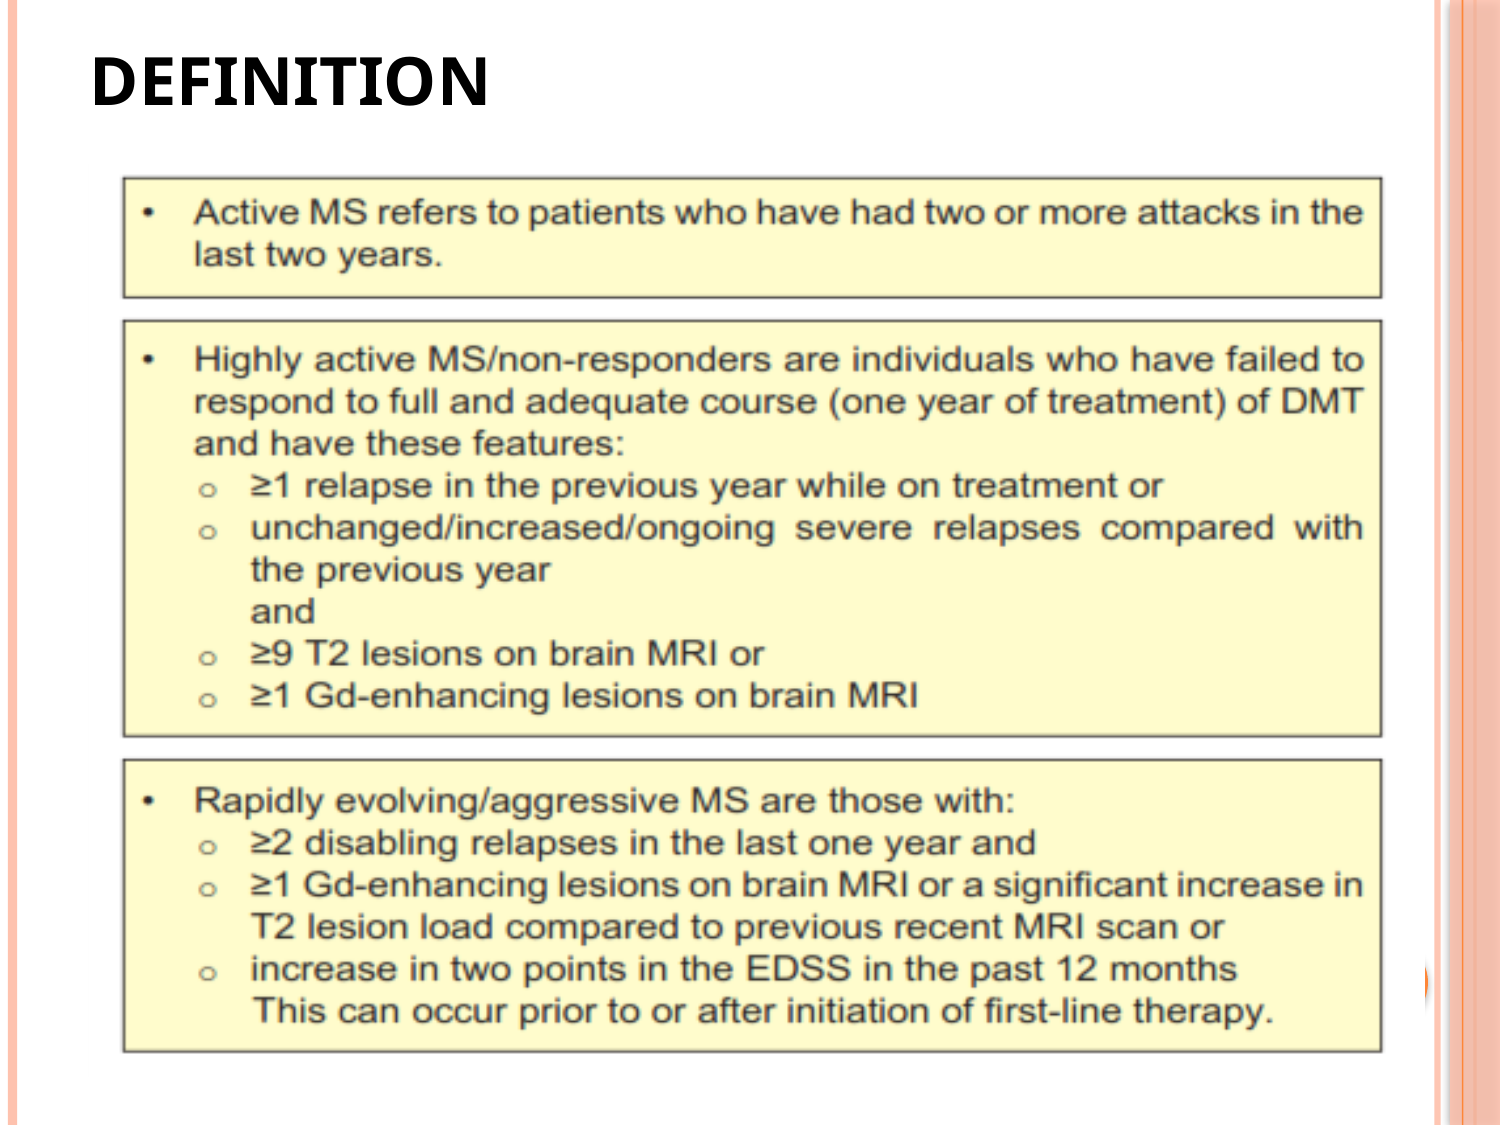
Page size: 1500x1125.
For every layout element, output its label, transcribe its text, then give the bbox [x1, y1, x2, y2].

title Definition [75, 3, 1300, 127]
picture [86, 163, 1426, 1078]
